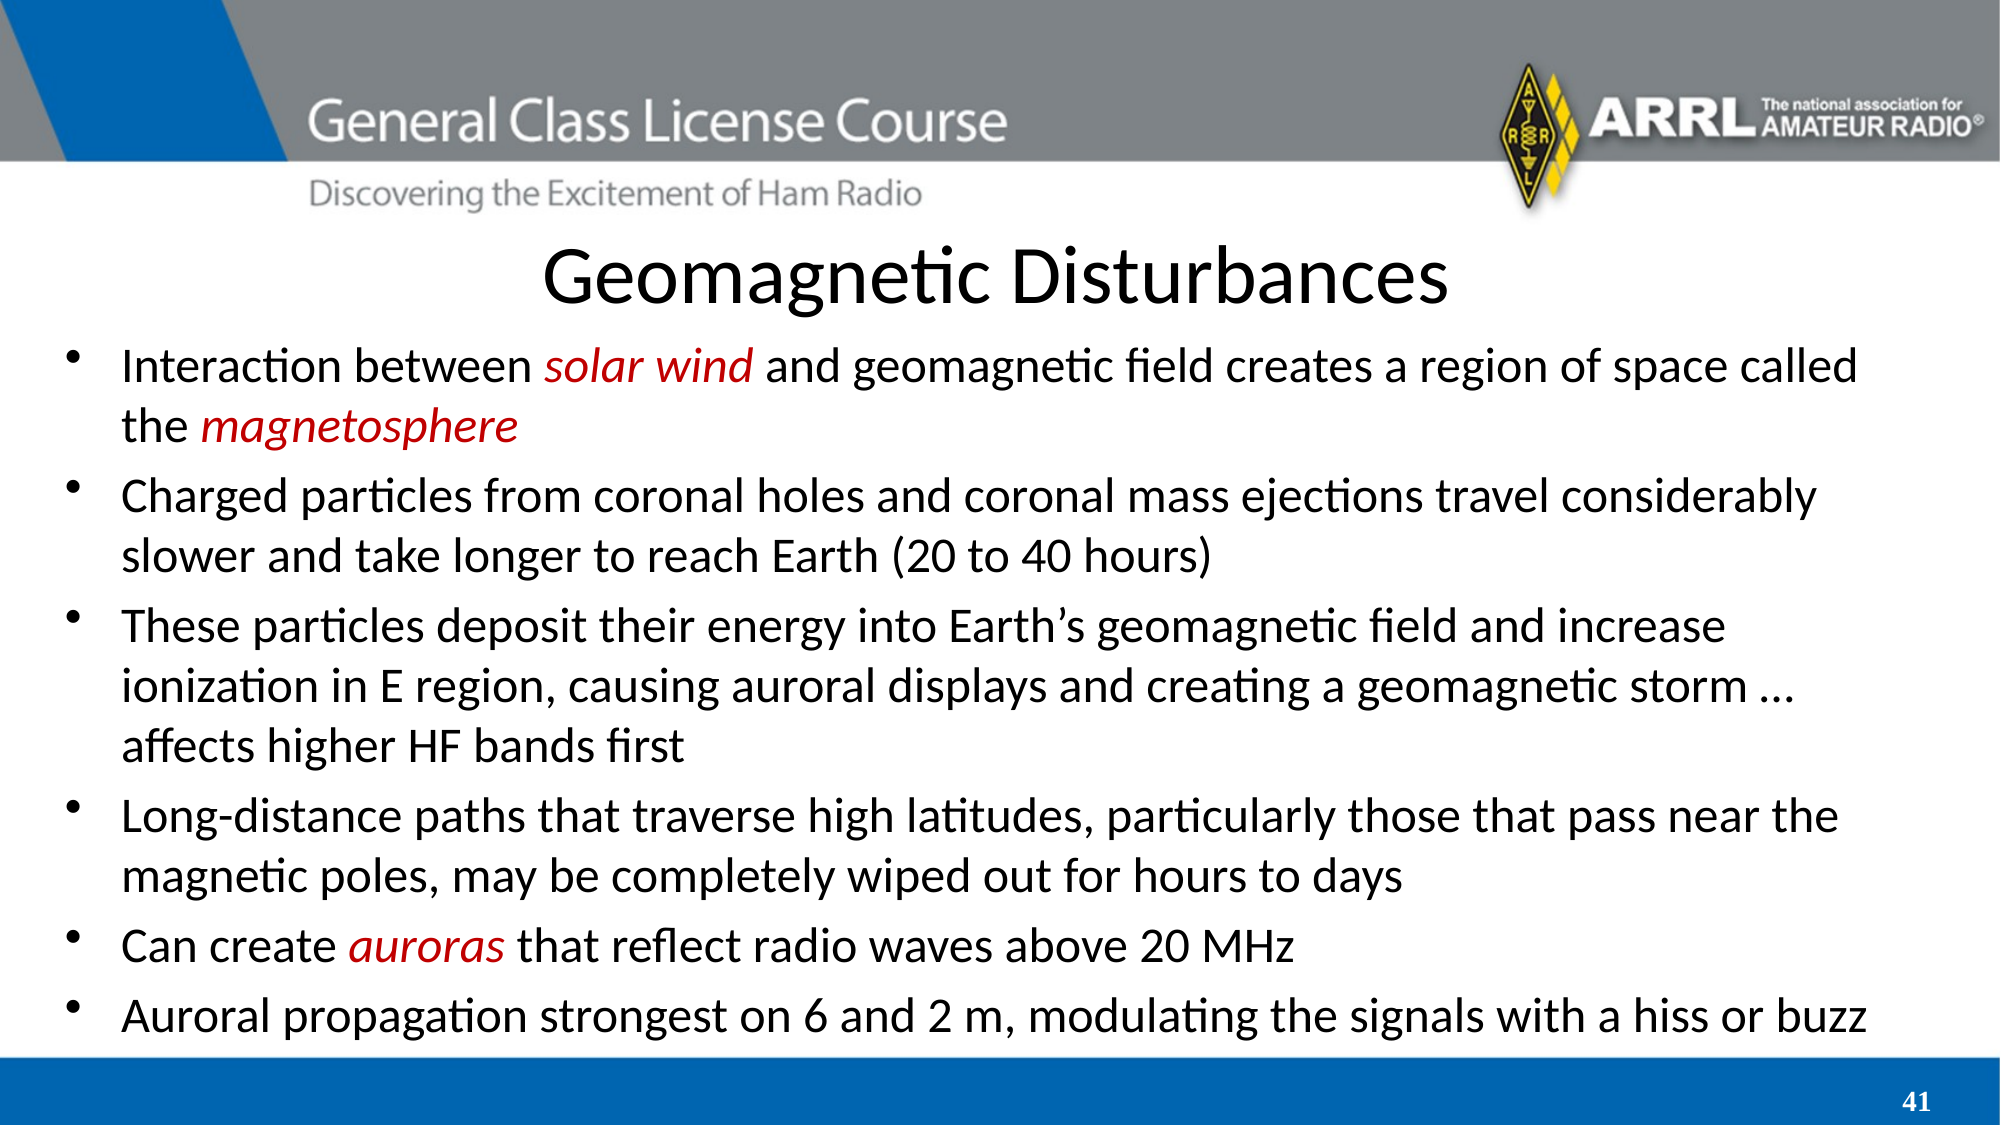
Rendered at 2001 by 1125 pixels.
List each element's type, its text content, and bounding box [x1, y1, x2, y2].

picture [0, 0, 2001, 1125]
list Interaction between solar wind and geomagnetic field creates a region of space called the magnetosphere Charged particles from coronal holes and coronal mass ejections travel considerably slower and take longer to reach Earth (20 to 40 hours) These particles deposit their energy into Earth’s geomagnetic field and increase ionization in E region, causing auroral displays and creating a geomagnetic storm … affects higher HF bands first Long-distance paths that traverse high latitudes, particularly those that pass near the magnetic poles, may be completely wiped out for hours to days Can create auroras that reflect radio waves above 20 MHz Auroral propagation strongest on 6 and 2 m, modulating the signals with a hiss or buzz [50, 324, 1938, 1075]
title Geomagnetic Disturbances [96, 212, 1897, 324]
